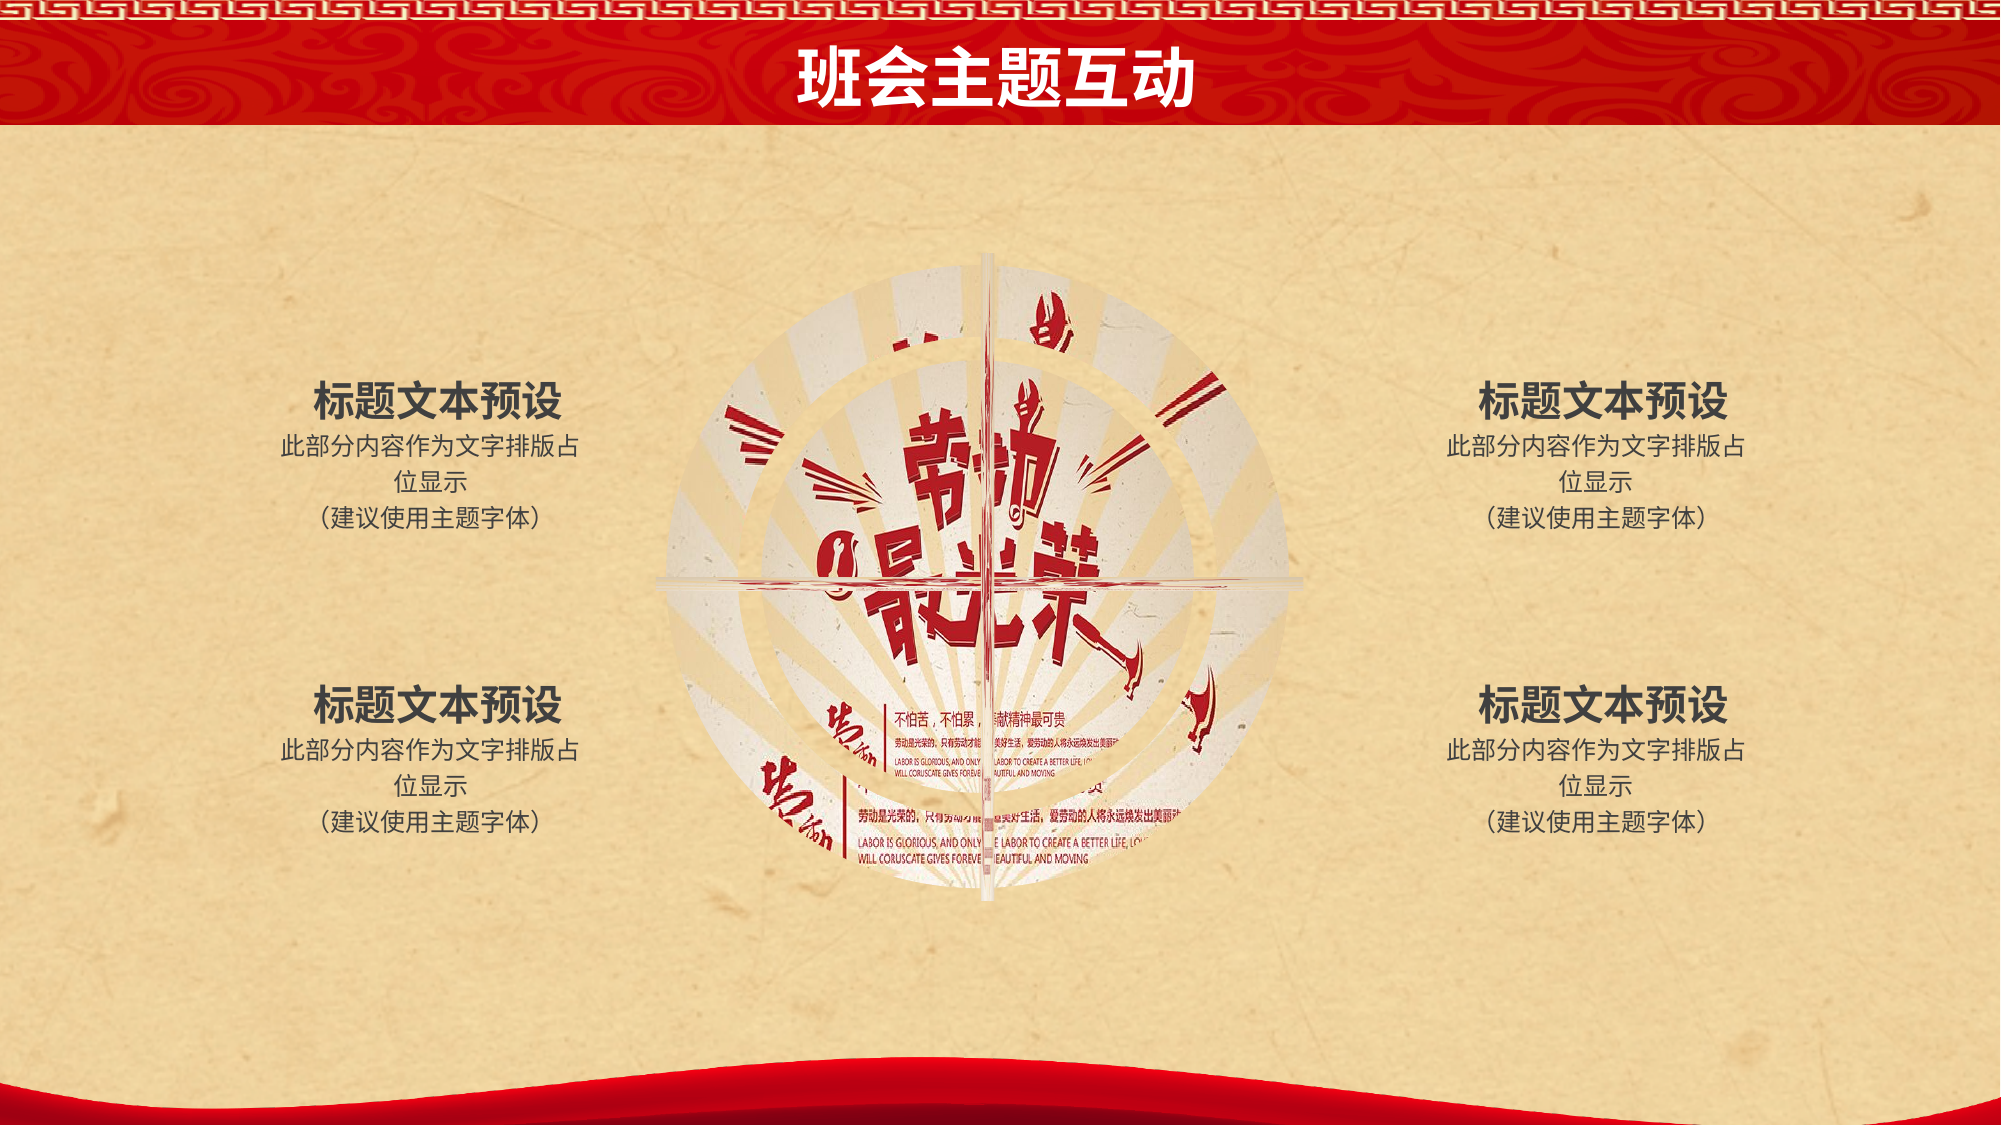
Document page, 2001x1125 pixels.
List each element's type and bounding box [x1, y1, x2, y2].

picture [0, 0, 2001, 1125]
text_box [275, 659, 601, 777]
text_box [0, 0, 2000, 125]
text_box [1441, 659, 1767, 777]
text_box [1441, 355, 1767, 473]
text_box [655, 252, 1304, 901]
text_box [275, 355, 601, 473]
